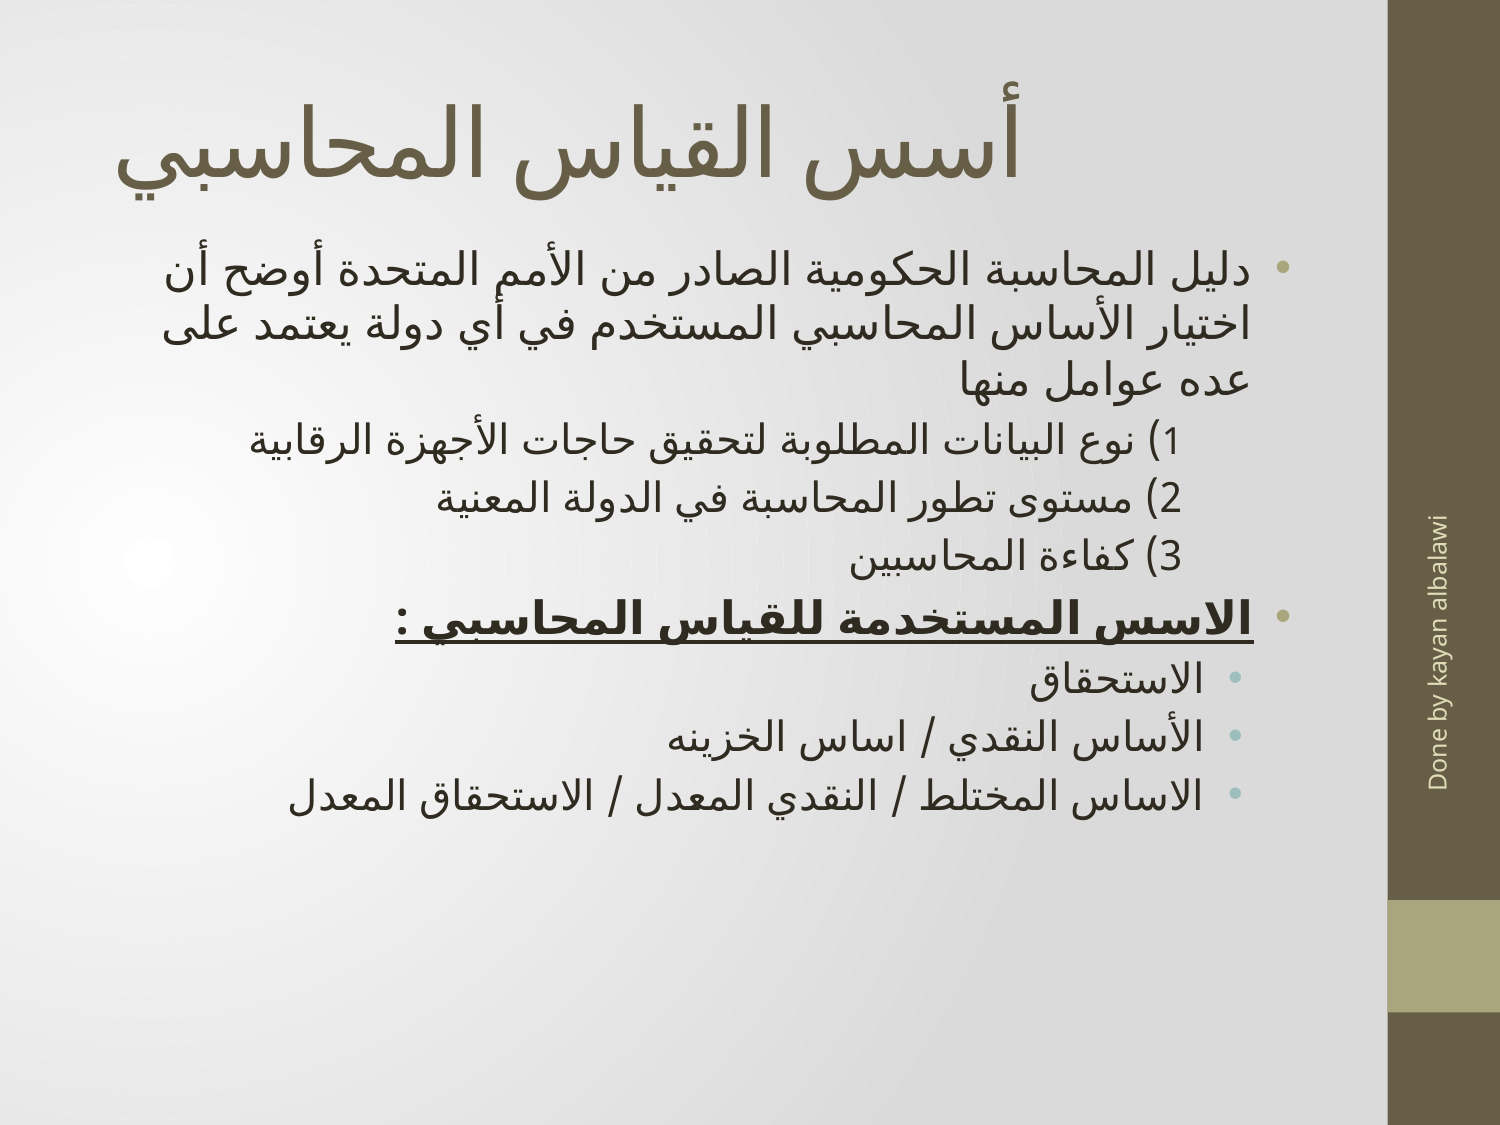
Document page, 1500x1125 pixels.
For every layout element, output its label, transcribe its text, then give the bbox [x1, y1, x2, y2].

title أسس القياس المحاسبي [75, 45, 1325, 231]
list دليل المحاسبة الحكومية الصادر من الأمم المتحدة أوضح أن اختيار الأساس المحاسبي المستخدم في أي دولة يعتمد على عده عوامل منها 1) نوع البيانات المطلوبة لتحقيق حاجات الأجهزة الرقابية 2) مستوى تطور المحاسبة في الدولة المعنية 3) كفاءة المحاسبين الاسس المستخدمة للقياس المحاسبي : الاستحقاق الأساس النقدي / اساس الخزينه الاساس المختلط / النقدي المعدل / الاستحقاق المعدل [75, 231, 1325, 1050]
footer Done by kayan albalawi [1408, 500, 1469, 889]
